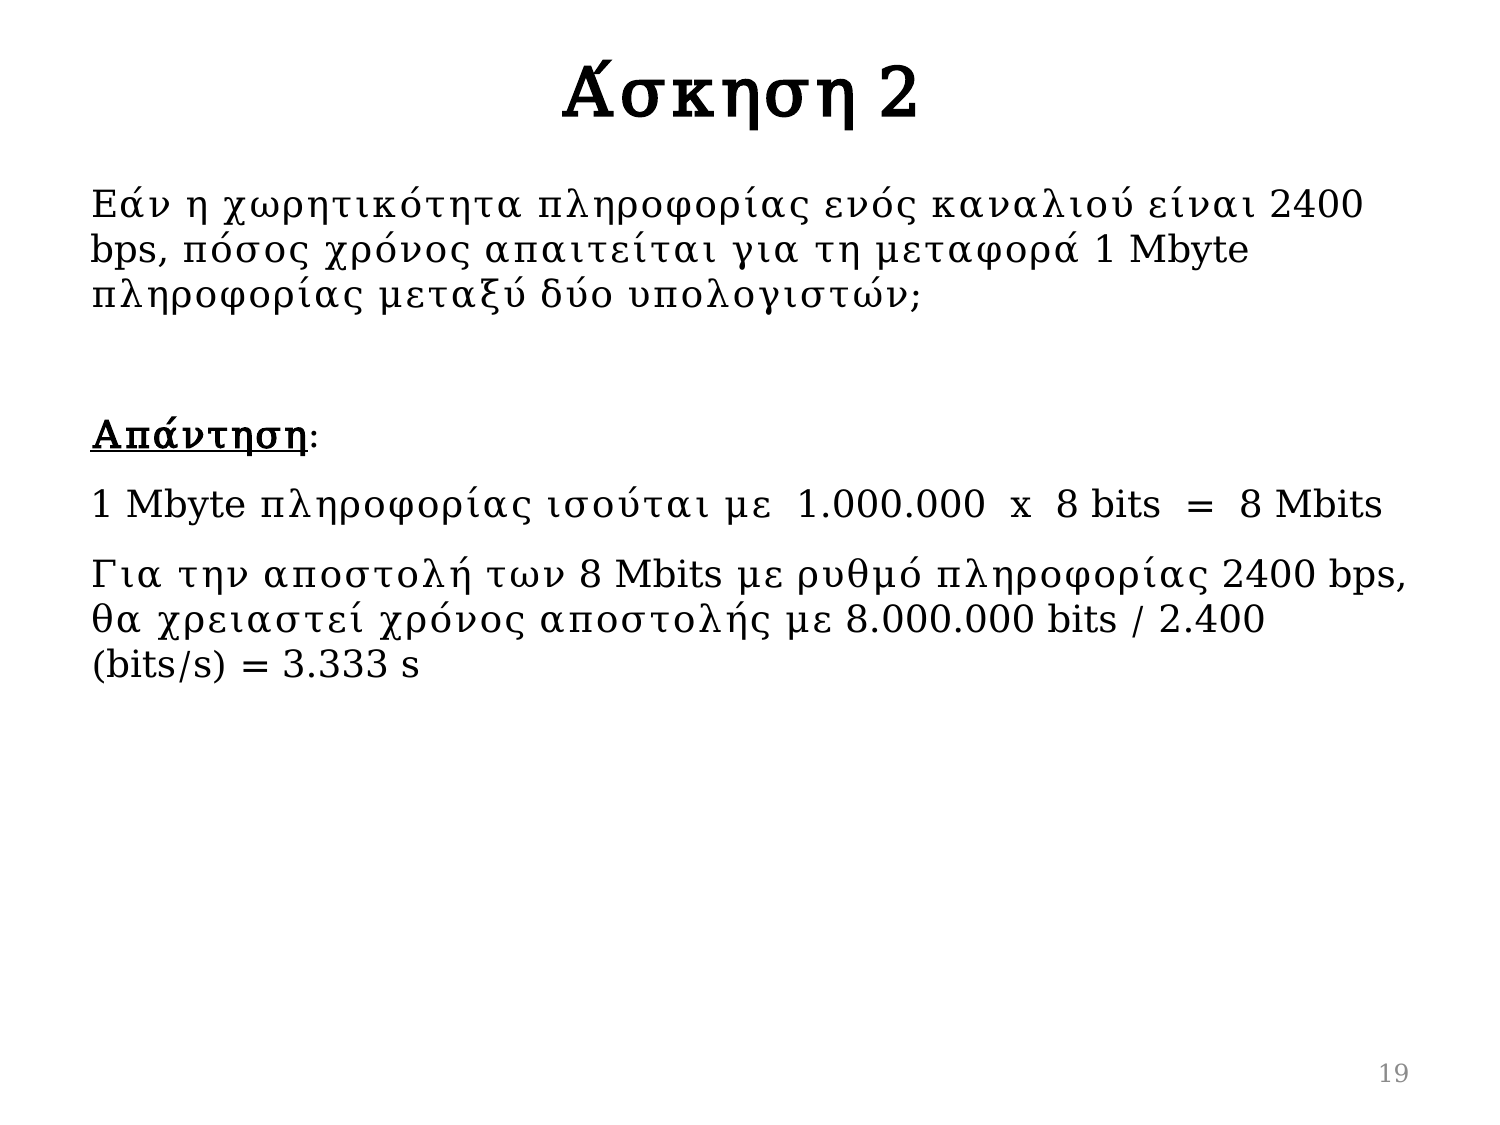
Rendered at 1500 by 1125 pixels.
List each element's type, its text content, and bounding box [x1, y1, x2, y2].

title Άσκηση 2 [75, 19, 1425, 159]
slide_number 19 [1222, 1042, 1425, 1103]
list Εάν η χωρητικότητα πληροφορίας ενός καναλιού είναι 2400 bps, πόσος χρόνος απαιτείται για τη μεταφορά 1 Mbyte πληροφορίας μεταξύ δύο υπολογιστών; Απάντηση: 1 Mbyte πληροφορίας ισούται με 1.000.000 x 8 bits = 8 Mbits Για την αποστολή των 8 Mbits με ρυθμό πληροφορίας 2400 bps, θα χρειαστεί χρόνος αποστολής με 8.000.000 bits / 2.400 (bits/s) = 3.333 s [75, 172, 1425, 1071]
